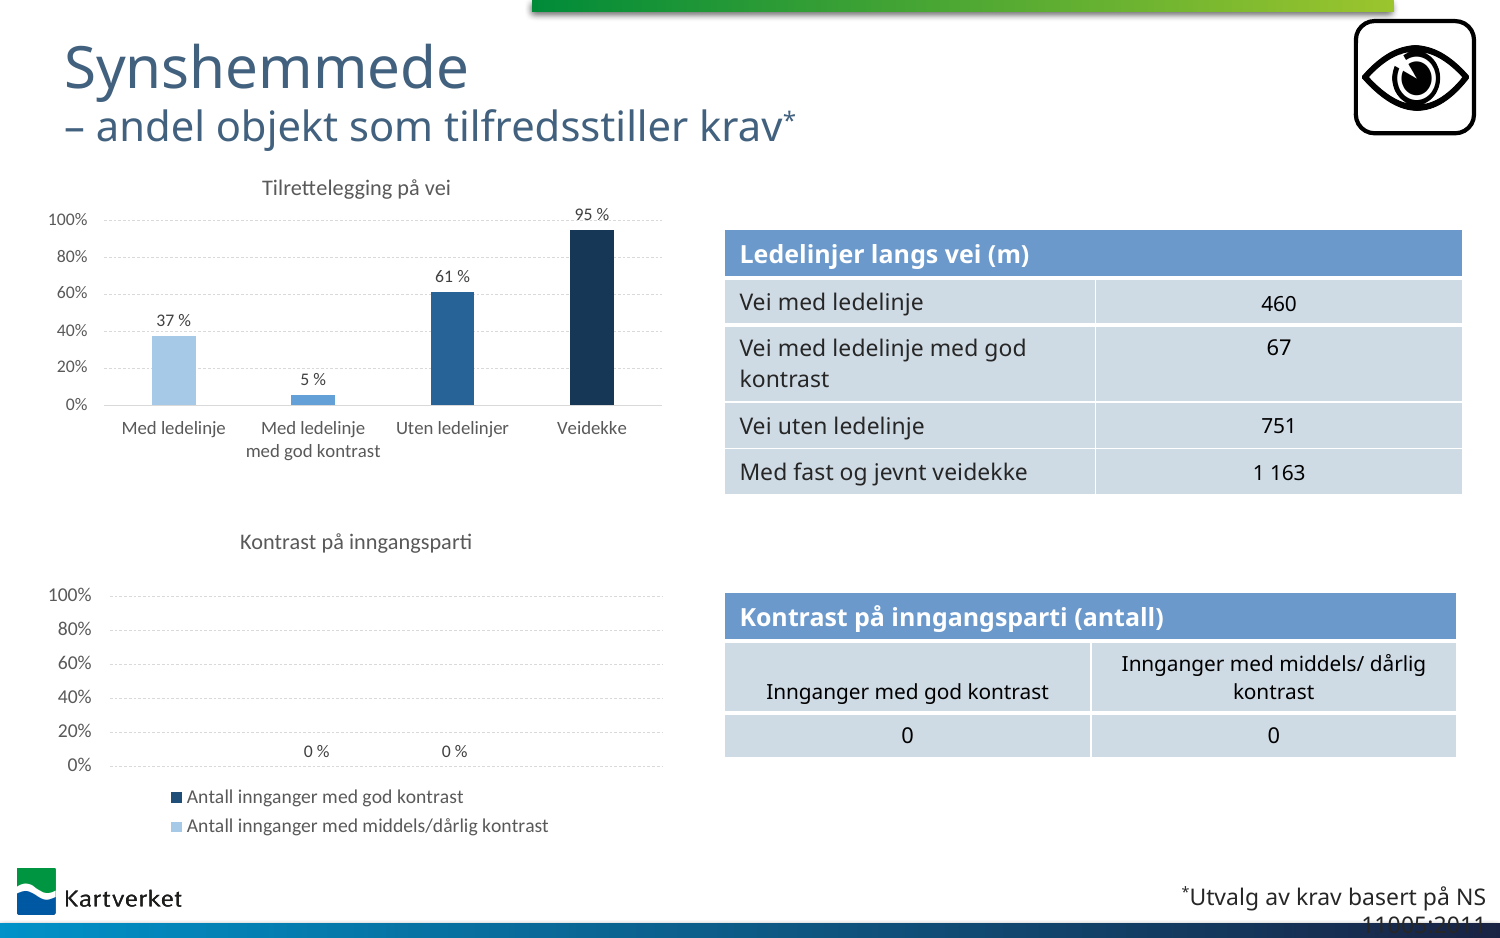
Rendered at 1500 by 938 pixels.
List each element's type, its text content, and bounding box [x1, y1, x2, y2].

table_cell 460 [1096, 280, 1462, 323]
table_header Kontrast på inngangsparti (antall) [725, 593, 1456, 639]
table_cell 67 [1096, 327, 1462, 401]
text_box Synshemmede – andel objekt som tilfredsstiller krav* [49, 24, 1431, 158]
table_cell Vei med ledelinje [725, 280, 1095, 323]
table_cell Innganger med middels/ dårlig kontrast [1092, 643, 1456, 711]
table_cell Med fast og jevnt veidekke [725, 449, 1095, 494]
table_cell 0 [725, 715, 1090, 757]
table_header Ledelinjer langs vei (m) [725, 230, 1462, 276]
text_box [1355, 20, 1475, 134]
table_cell 0 [1092, 715, 1456, 757]
table_cell 1 163 [1096, 449, 1462, 494]
table_cell Innganger med god kontrast [725, 643, 1090, 711]
table_cell Vei med ledelinje med god kontrast [725, 327, 1095, 401]
table_cell 751 [1096, 403, 1462, 448]
picture [41, 166, 673, 492]
text_box *Utvalg av krav basert på NS 11005:2011 [1068, 873, 1500, 938]
picture [41, 520, 673, 846]
table_cell Vei uten ledelinje [725, 403, 1095, 448]
